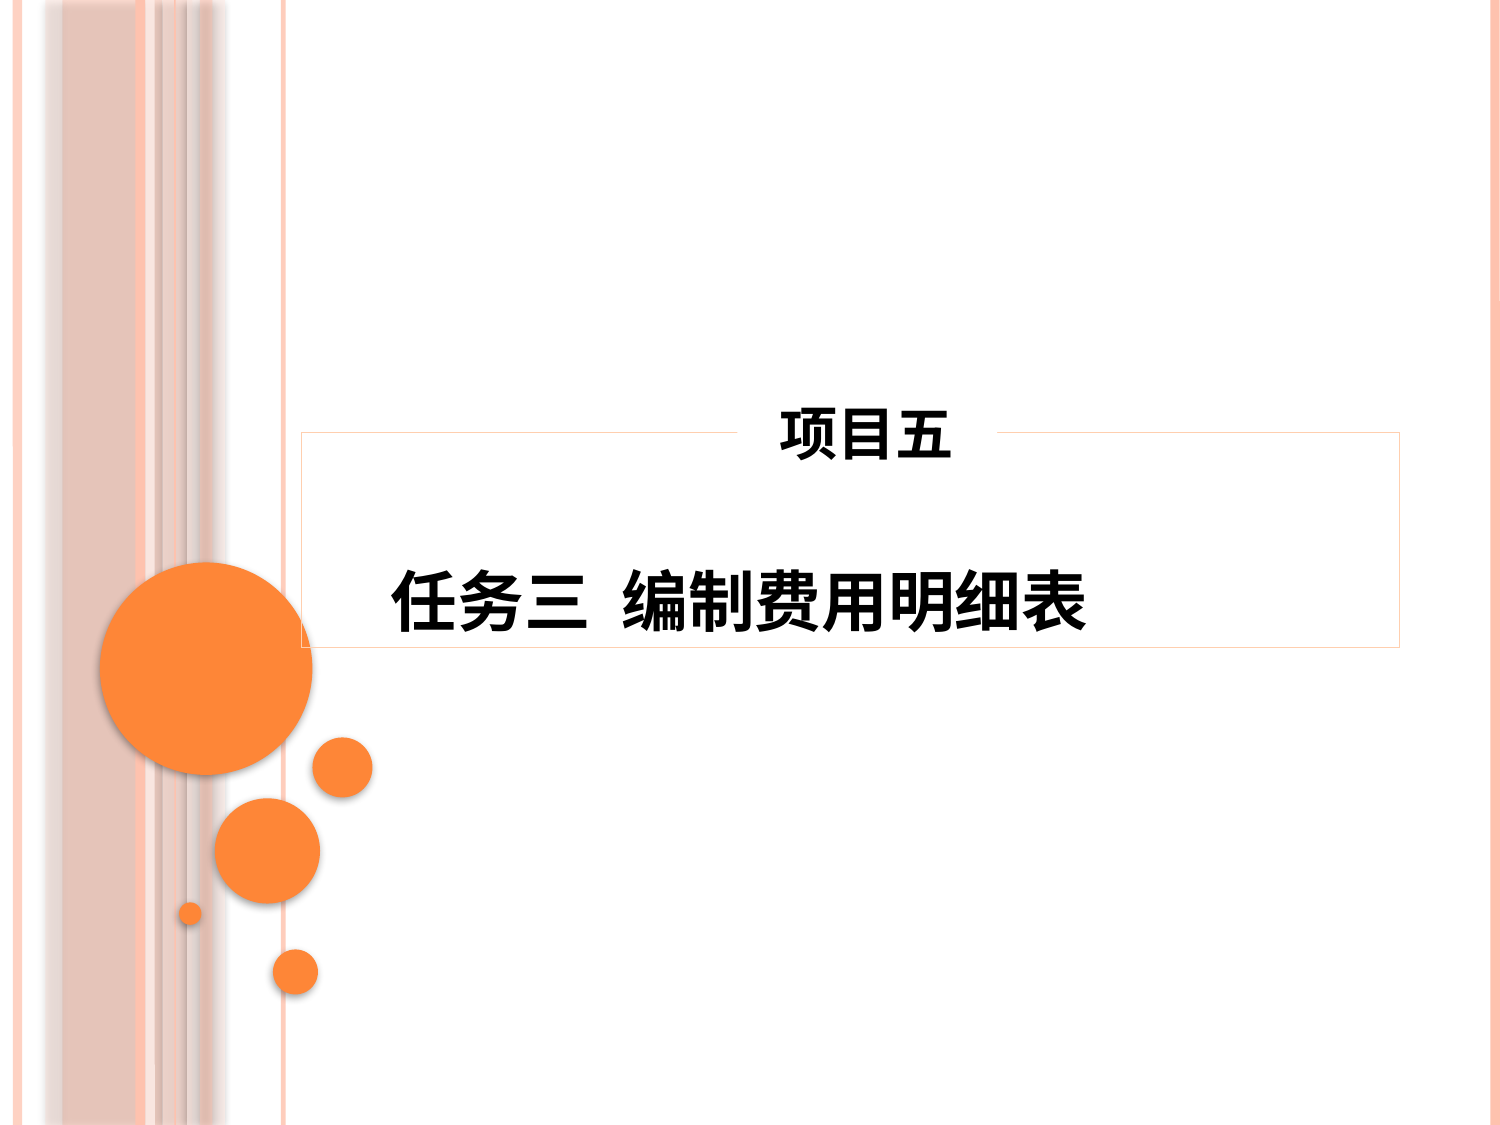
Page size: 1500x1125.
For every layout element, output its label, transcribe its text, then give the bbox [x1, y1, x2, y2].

text_box 任务三 编制费用明细表 [301, 432, 1400, 648]
text_box 项目五 [737, 389, 998, 475]
